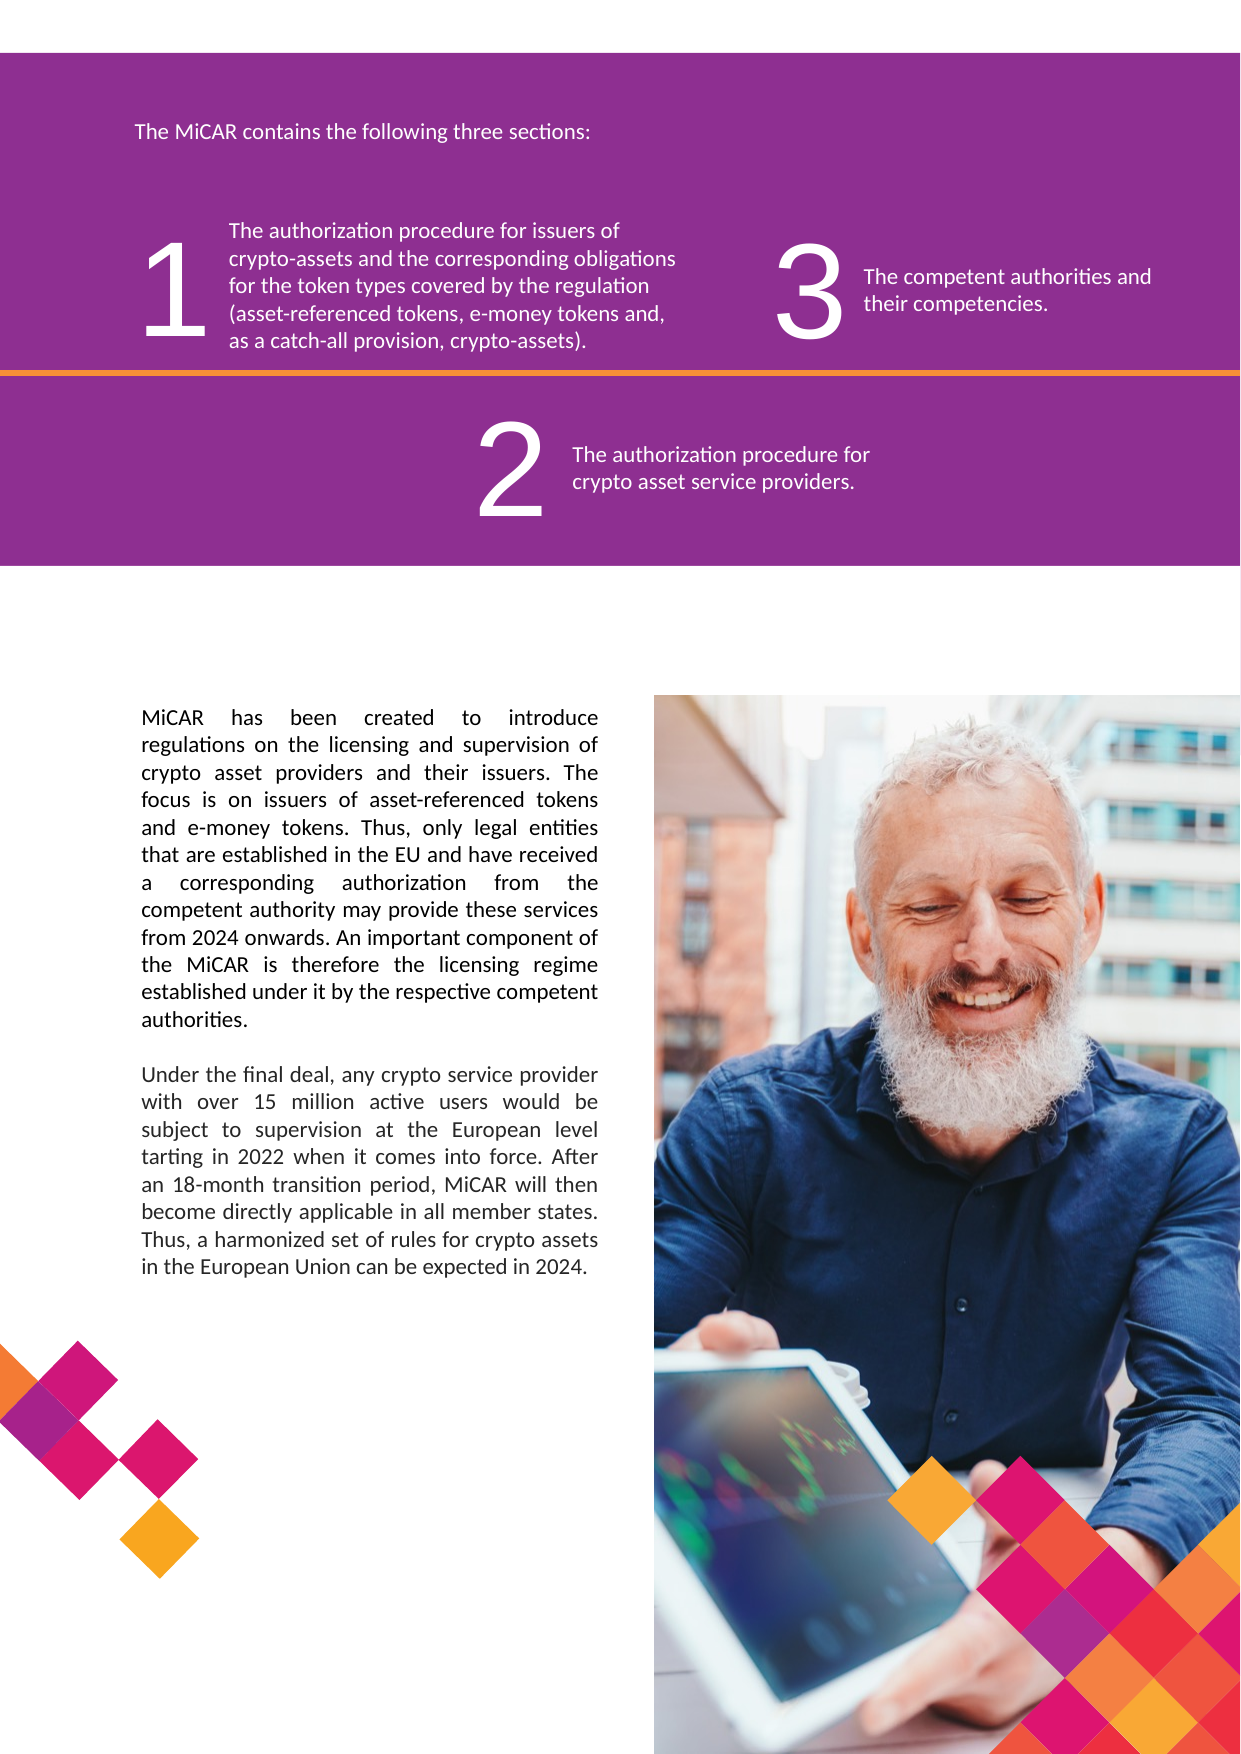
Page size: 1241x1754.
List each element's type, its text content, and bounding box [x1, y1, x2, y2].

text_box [0, 1352, 199, 1568]
text_box The MiCAR contains the following three sections: [119, 109, 1113, 189]
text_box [900, 1455, 1241, 1754]
text_box 3 [757, 195, 865, 373]
text_box 1 [121, 193, 230, 371]
text_box 2 [459, 374, 567, 552]
text_box [0, 565, 1241, 797]
text_box The competent authorities and their competencies. [848, 253, 1170, 301]
text_box MiCAR has been created to introduce regulations on the licensing and supervision of crypto asset providers and their issuers. The focus is on issuers of asset-referenced tokens and e-money tokens. Thus, only legal entities that are established in the EU and have received a corresponding authorization from the competent authority may provide these services from 2024 onwards. An important component of the MiCAR is therefore the licensing regime established under it by the respective competent authorities. Under the final deal, any crypto service provider with over 15 million active users would be subject to supervision at the European level tarting in 2022 when it comes into force. After an 18-month transition period, MiCAR will then become directly applicable in all member states. Thus, a harmonized set of rules for crypto assets in the European Union can be expected in 2024. [126, 695, 654, 1315]
text_box The authorization procedure for crypto asset service providers. [557, 431, 896, 478]
picture [654, 695, 1241, 1754]
text_box The authorization procedure for issuers of crypto-assets and the corresponding obligations for the token types covered by the regulation (asset-referenced tokens, e-money tokens and, as a catch-all provision, crypto-assets). [230, 208, 704, 256]
